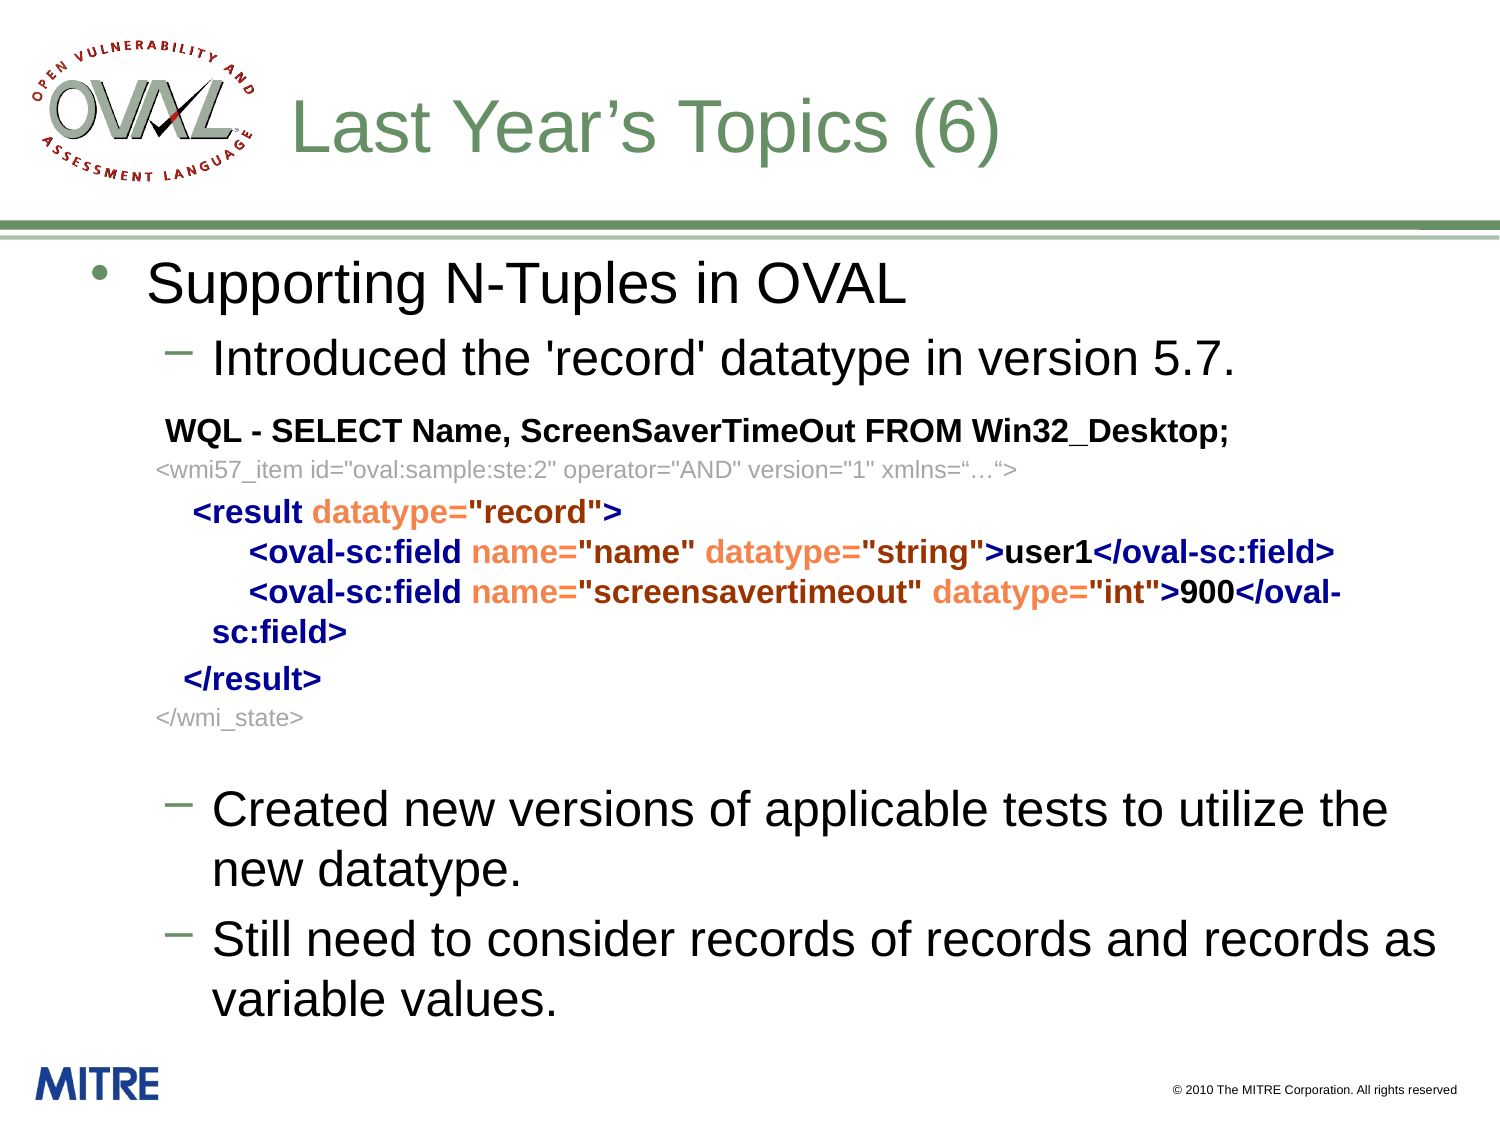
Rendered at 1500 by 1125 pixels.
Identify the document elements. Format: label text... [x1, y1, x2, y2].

list Supporting N-Tuples in OVAL Introduced the 'record' datatype in version 5.7. WQL - SELECT Name, ScreenSaverTimeOut FROM Win32_Desktop; <wmi57_item id="oval:sample:ste:2" operator="AND" version="1" xmlns=“…“> <result datatype="record"> <oval-sc:field name="name" datatype="string">user1</oval-sc:field> <oval-sc:field name="screensavertimeout" datatype="int">900</oval-sc:field> </result> </wmi_state> Created new versions of applicable tests to utilize the new datatype. Still need to consider records of records and records as variable values. [74, 237, 1476, 990]
picture [0, 0, 313, 238]
picture [30, 1064, 163, 1106]
title Last Year’s Topics (6) [274, 44, 1438, 201]
